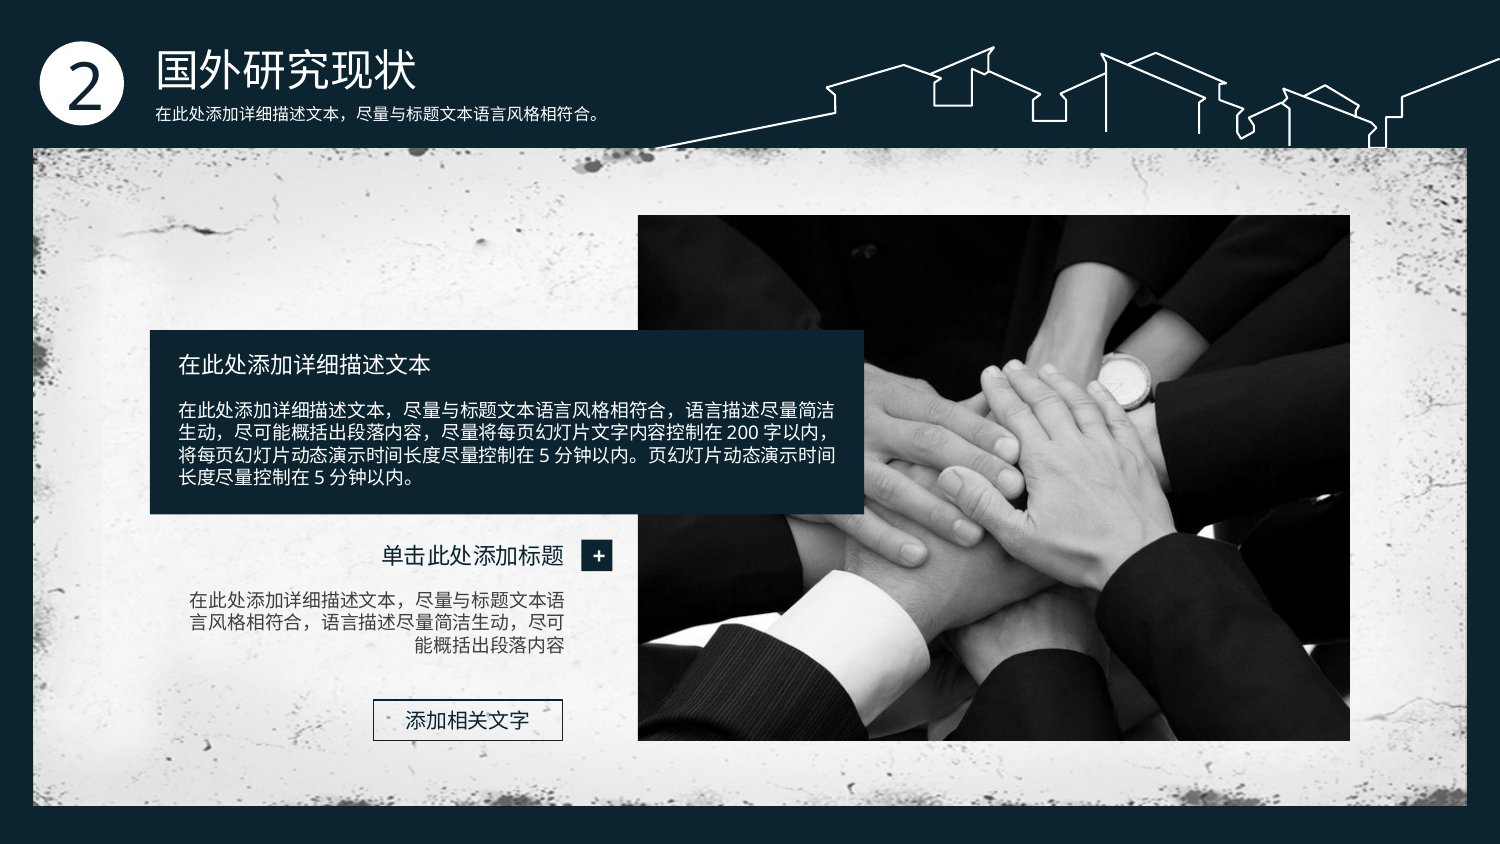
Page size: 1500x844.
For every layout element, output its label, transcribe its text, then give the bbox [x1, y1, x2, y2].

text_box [554, 46, 1500, 169]
text_box [17, 7, 1483, 149]
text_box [149, 329, 865, 515]
picture [33, 148, 1467, 806]
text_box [140, 35, 637, 132]
text_box 2 [39, 41, 124, 126]
